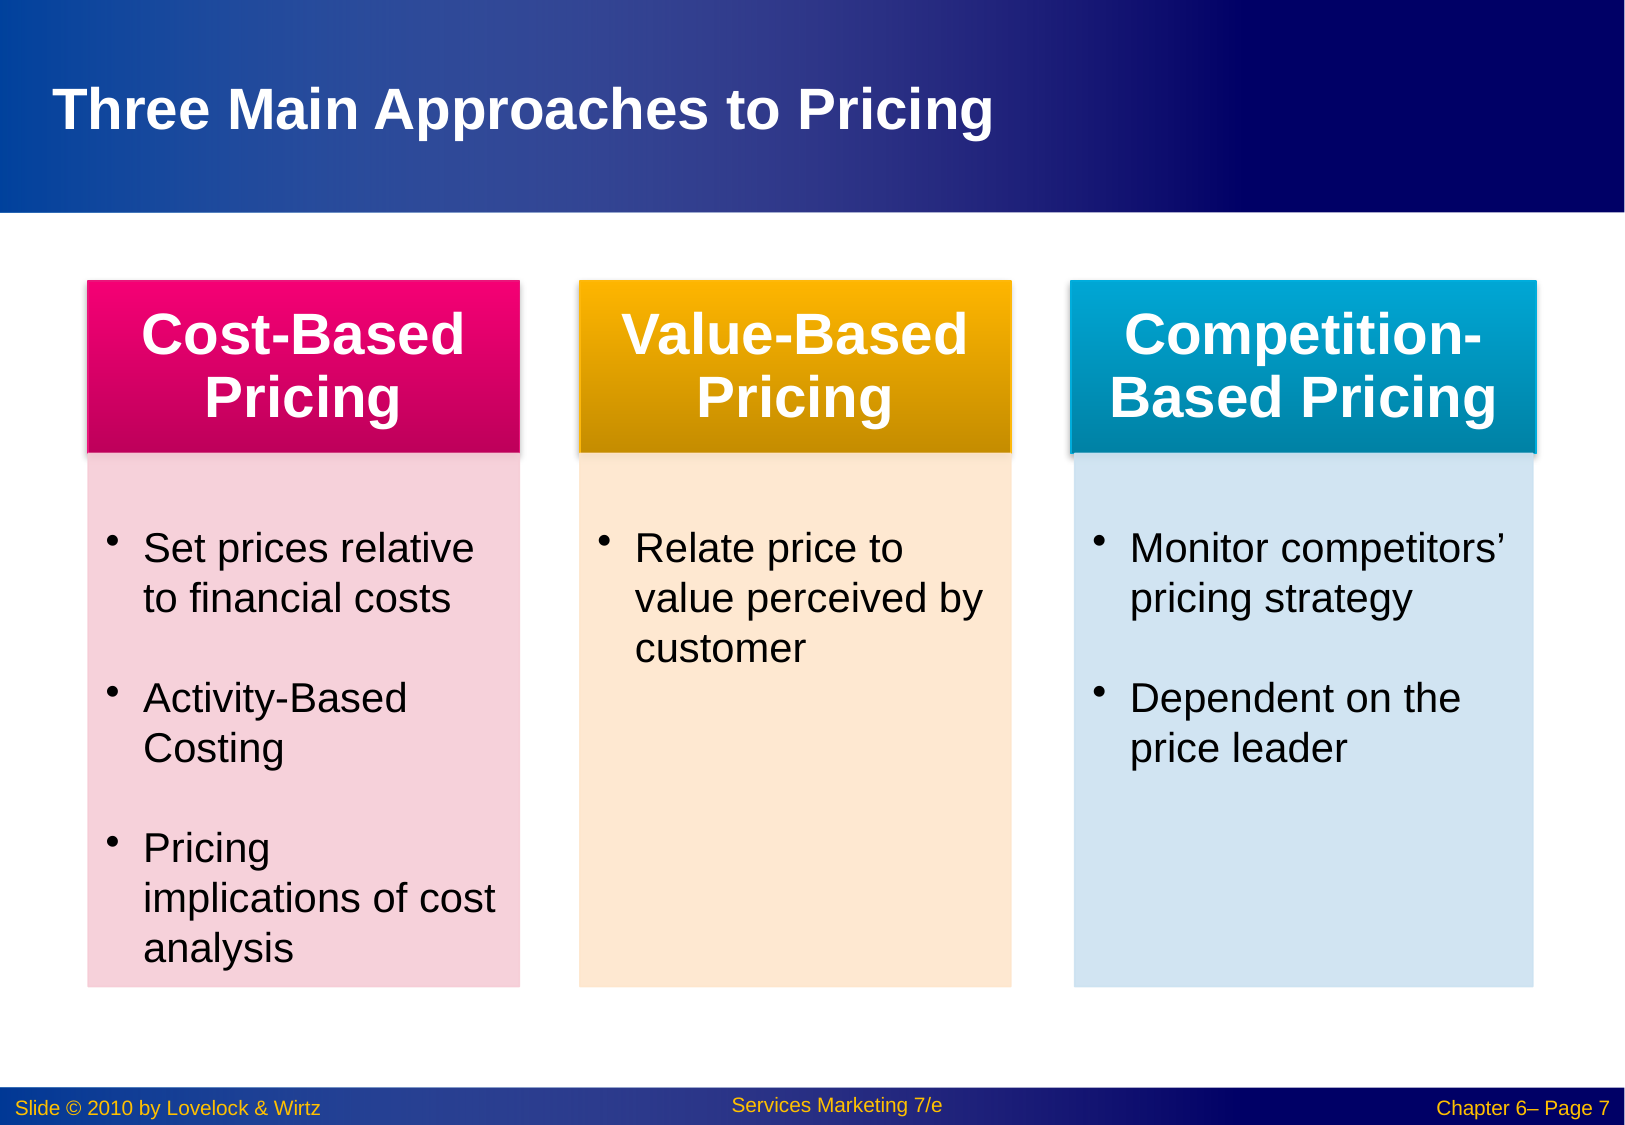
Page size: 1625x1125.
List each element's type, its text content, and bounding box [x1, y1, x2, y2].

title Three Main Approaches to Pricing [36, 37, 1088, 176]
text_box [86, 262, 1538, 1006]
